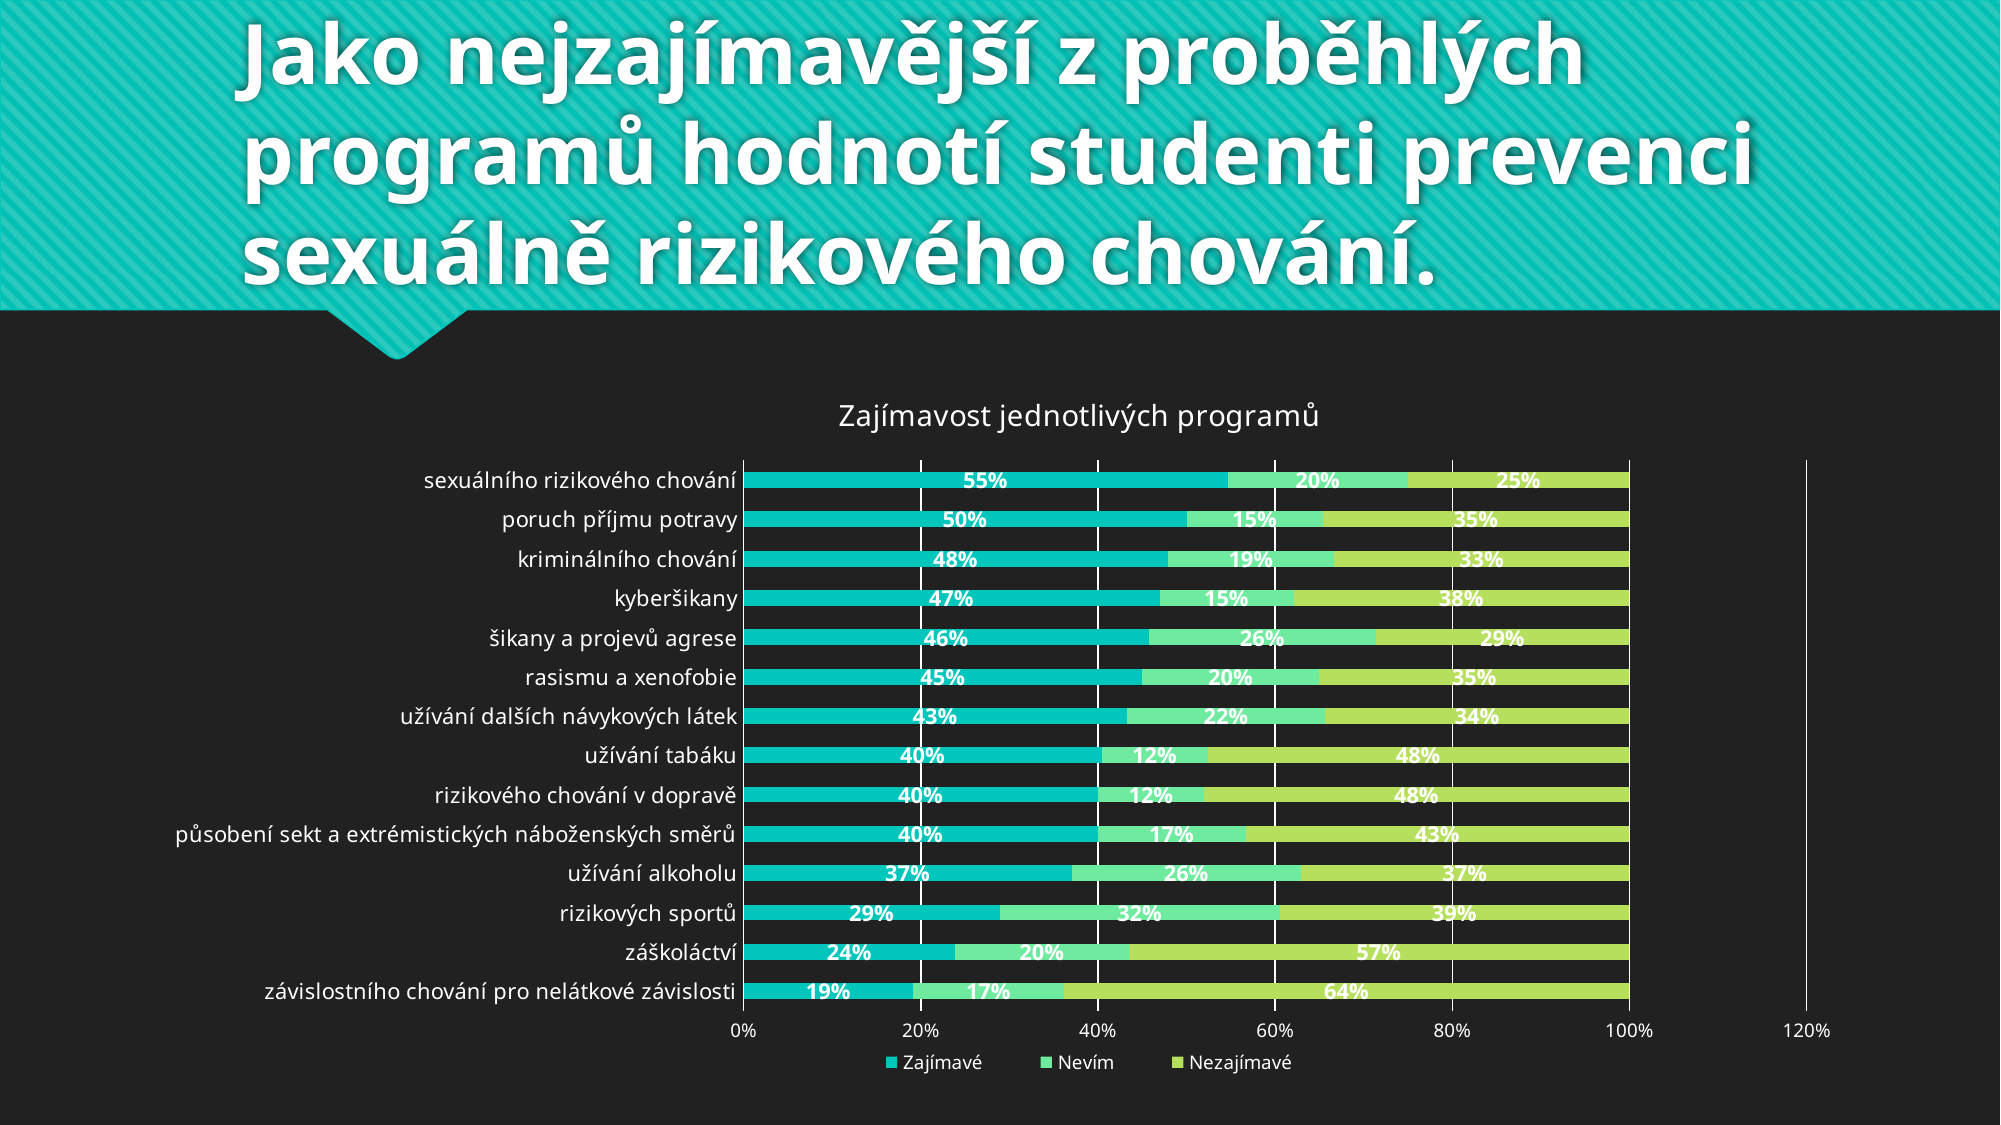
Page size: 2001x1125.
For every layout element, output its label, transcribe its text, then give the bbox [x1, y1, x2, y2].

title Jako nejzajímavější z proběhlých programů hodnotí studenti prevenci sexuálně rizikového chování. [226, 149, 1962, 309]
chart [134, 364, 1866, 1108]
